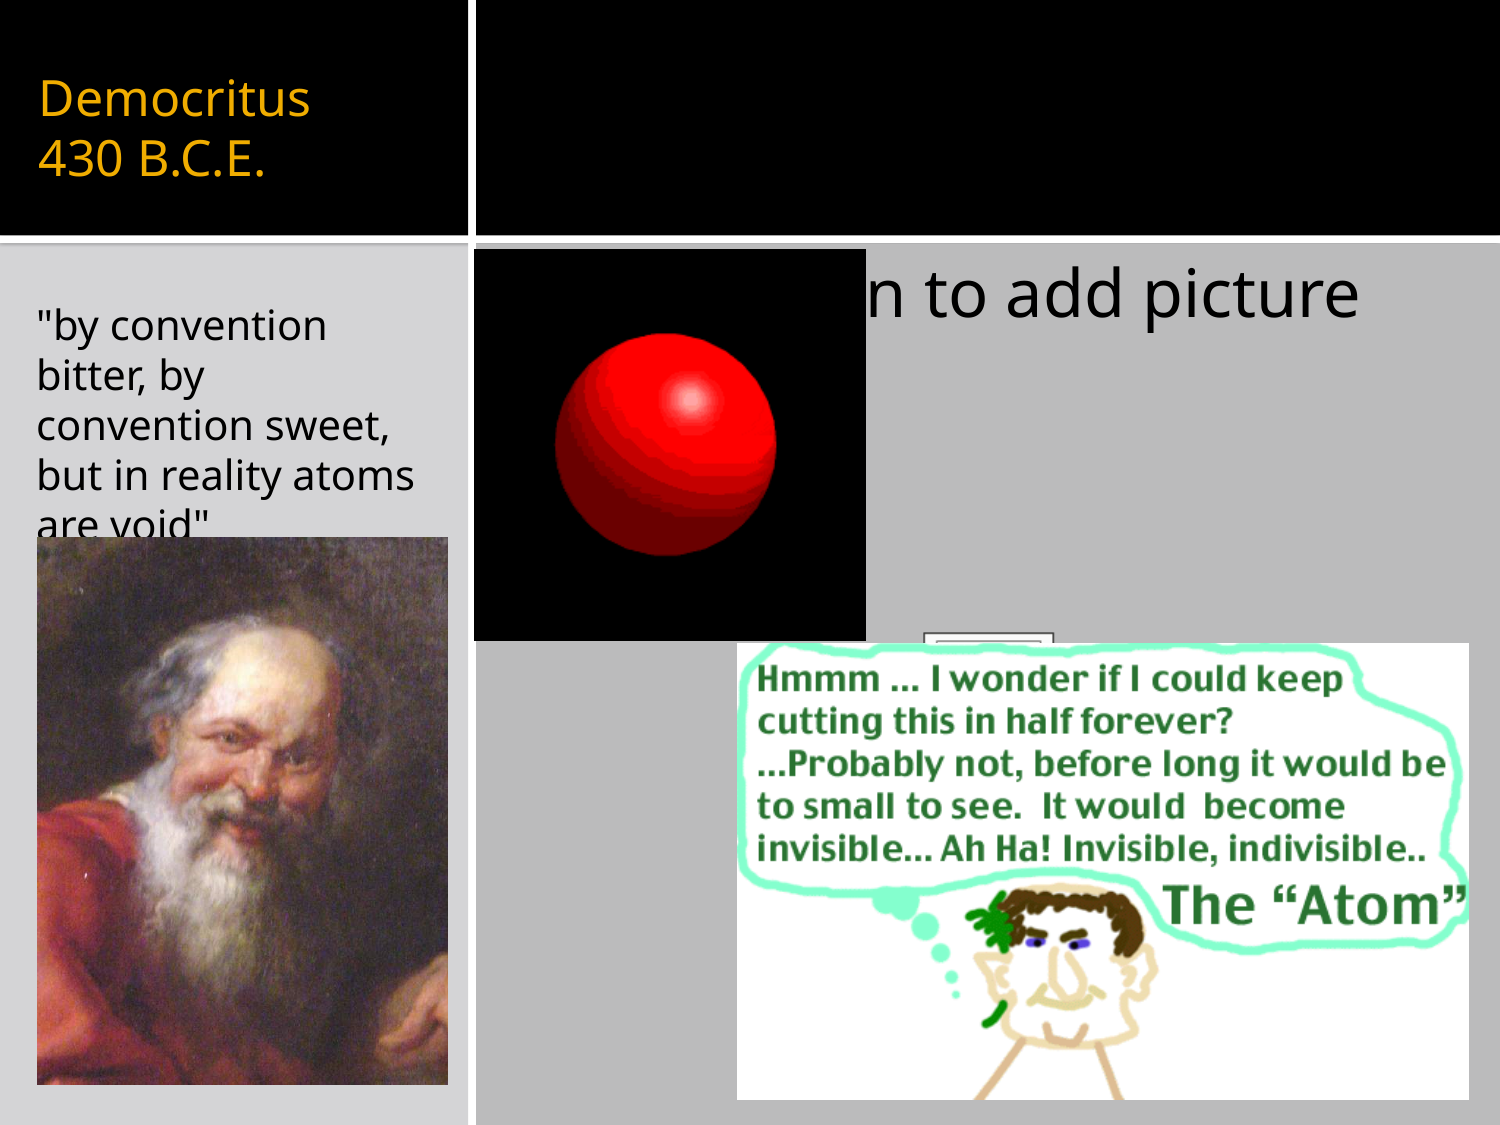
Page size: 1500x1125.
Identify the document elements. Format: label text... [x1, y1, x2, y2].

list "by convention bitter, by convention sweet, but in reality atoms are void" [26, 283, 432, 1034]
picture [474, 243, 1500, 1125]
picture [37, 537, 448, 1085]
title Democritus 430 B.C.E. [26, 25, 442, 186]
